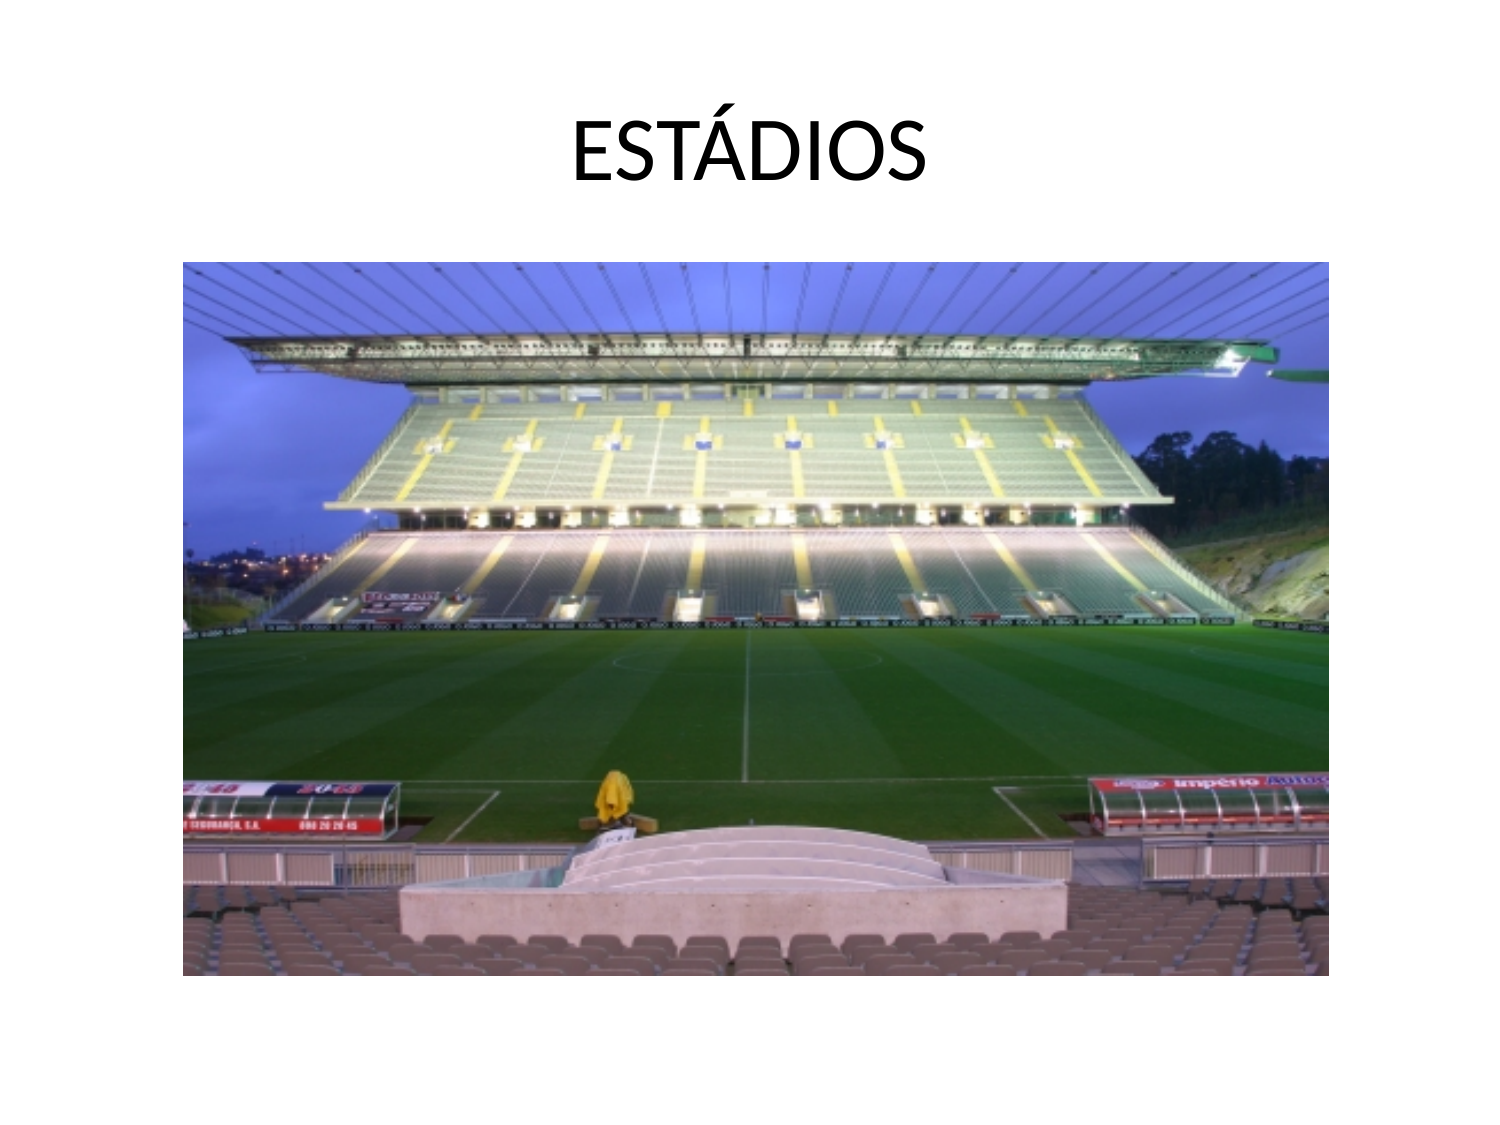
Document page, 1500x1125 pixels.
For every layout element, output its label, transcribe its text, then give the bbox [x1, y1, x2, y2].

picture [182, 262, 1330, 977]
title ESTÁDIOS [249, 62, 1313, 225]
